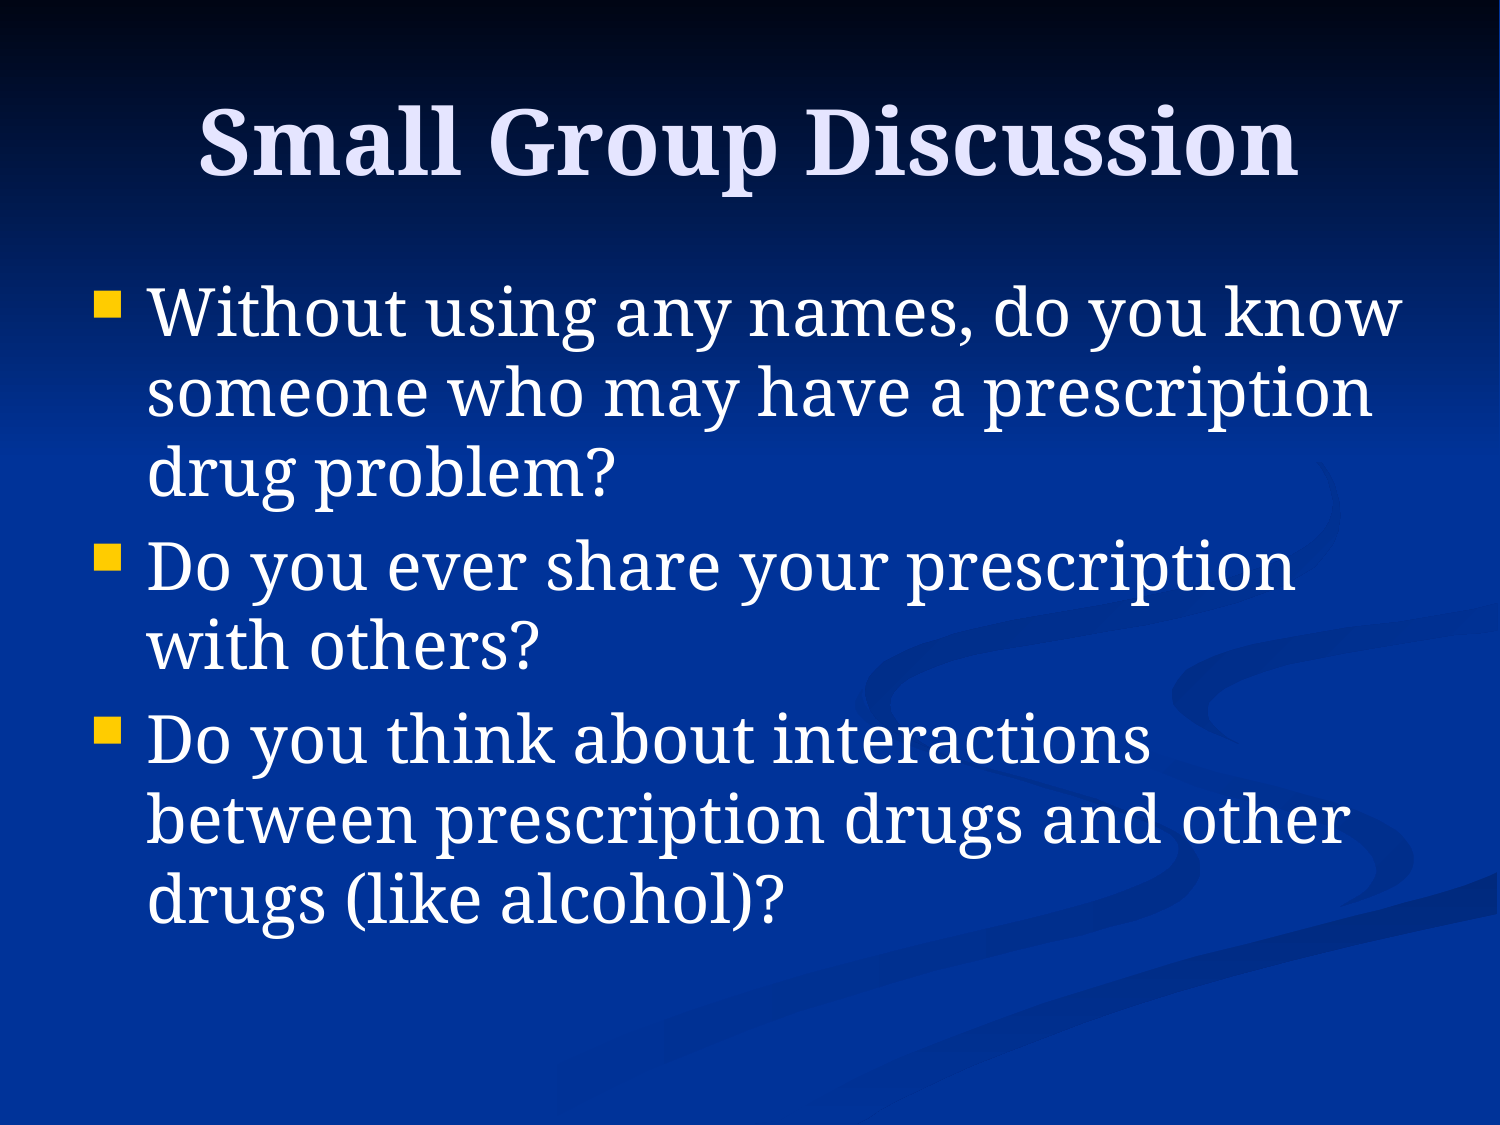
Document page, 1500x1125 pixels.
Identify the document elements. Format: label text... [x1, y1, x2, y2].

list Without using any names, do you know someone who may have a prescription drug problem? Do you ever share your prescription with others? Do you think about interactions between prescription drugs and other drugs (like alcohol)? [74, 262, 1426, 1006]
title Small Group Discussion [74, 44, 1426, 233]
